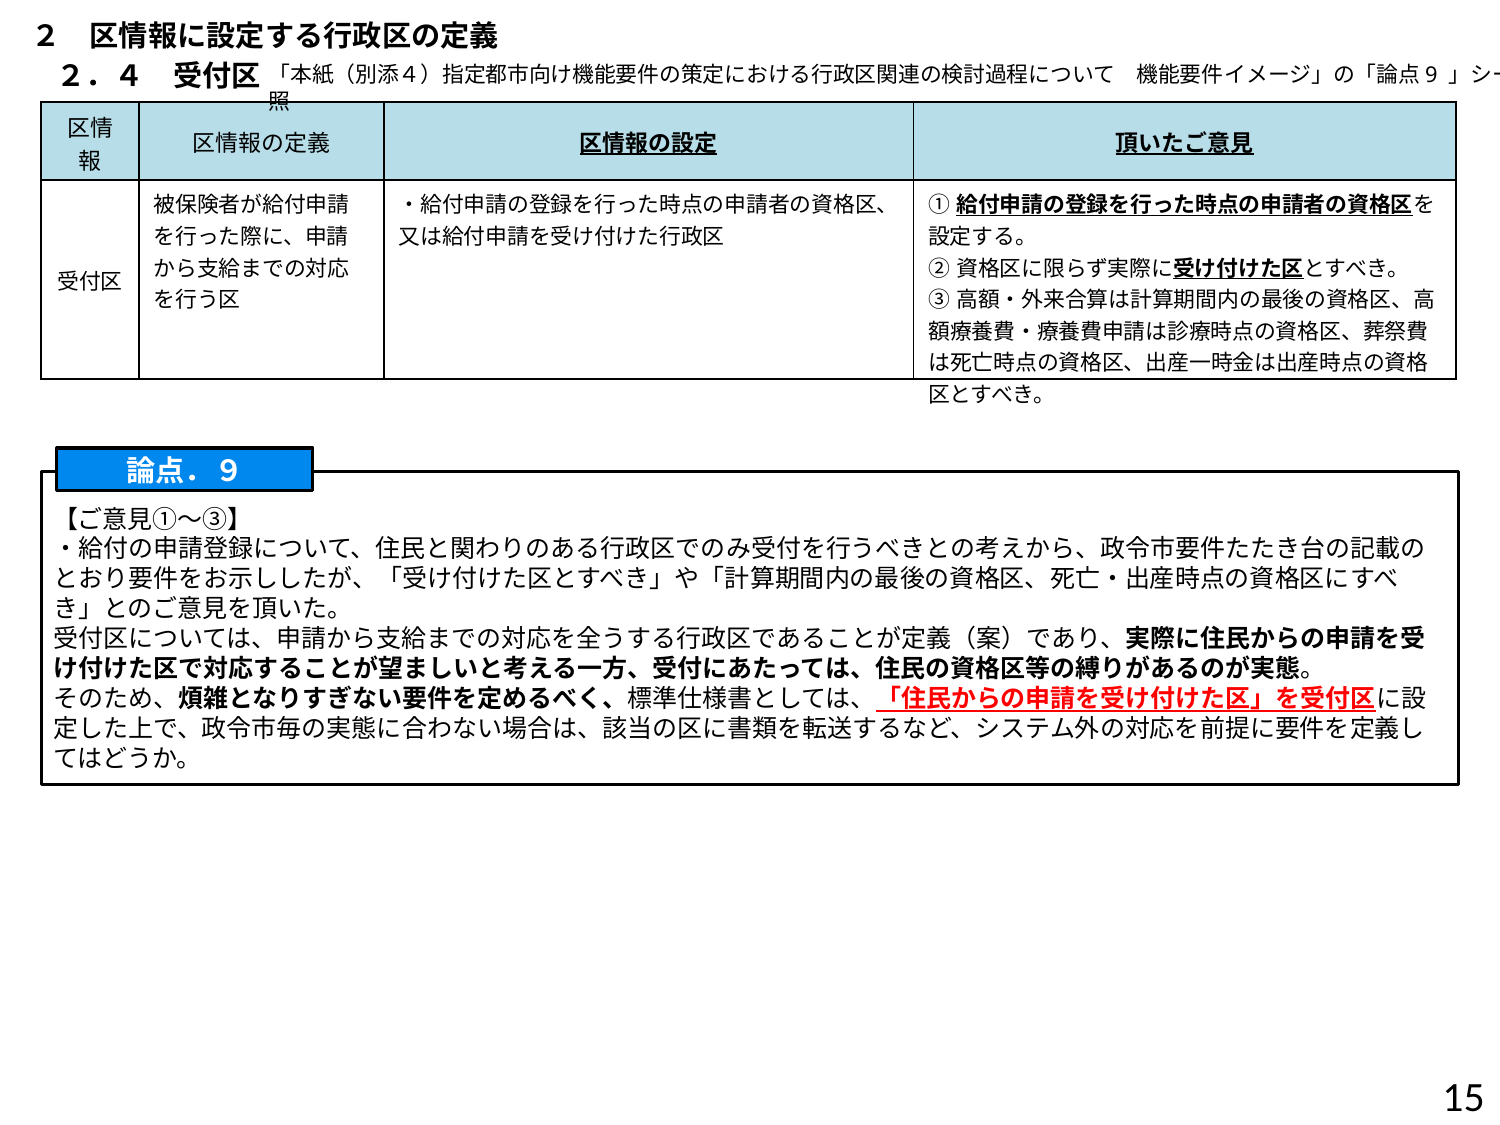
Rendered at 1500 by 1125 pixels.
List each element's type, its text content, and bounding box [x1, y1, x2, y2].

table_cell ・給付申請の登録を行った時点の申請者の資格区、又は給付申請を受け付けた行政区 [385, 181, 913, 378]
text_box 【ご意見①～③】 ・給付の申請登録について、住民と関わりのある行政区でのみ受付を行うべきとの考えから、政令市要件たたき台の記載のとおり要件をお示ししたが、「受け付けた区とすべき」や「計算期間内の最後の資格区、死亡・出産時点の資格区にすべき」とのご意見を頂いた。 受付区については、申請から支給までの対応を全うする行政区であることが定義（案）であり、実際に住民からの申請を受け付けた区で対応することが望ましいと考える一方、受付にあたっては、住民の資格区等の縛りがあるのが実態。 そのため、煩雑となりすぎない要件を定めるべく、標準仕様書としては、「住民からの申請を受け付けた区」を受付区に設定した上で、政令市毎の実態に合わない場合は、該当の区に書類を転送するなど、システム外の対応を前提に要件を定義してはどうか。 [41, 471, 1459, 785]
slide_number 14 [1149, 1065, 1500, 1125]
table_header 区情報の定義 [140, 103, 383, 179]
text_box 論点．９ [55, 446, 315, 493]
table_header 頂いたご意見 [914, 103, 1455, 179]
table_cell ①給付申請の登録を行った時点の申請者の資格区を設定する。 ②資格区に限らず実際に受け付けた区とすべき。 ③高額・外来合算は計算期間内の最後の資格区、高額療養費・療養費申請は診療時点の資格区、葬祭費は死亡時点の資格区、出産一時金は出産時点の資格区とすべき。 [914, 181, 1455, 378]
table_header 区情報の設定 [385, 103, 913, 179]
text_box ２．４ 受付区 [41, 42, 1464, 89]
text_box 「本紙（別添４）指定都市向け機能要件の策定における行政区関連の検討過程について 機能要件イメージ」の「論点9 」シートを参照 [253, 46, 1500, 92]
text_box ２ 区情報に設定する行政区の定義 [16, 2, 1440, 49]
table_header 区情報 [42, 103, 138, 179]
table_cell 被保険者が給付申請を行った際に、申請から支給までの対応を行う区 [140, 181, 383, 378]
table_cell 受付区 [42, 181, 138, 378]
